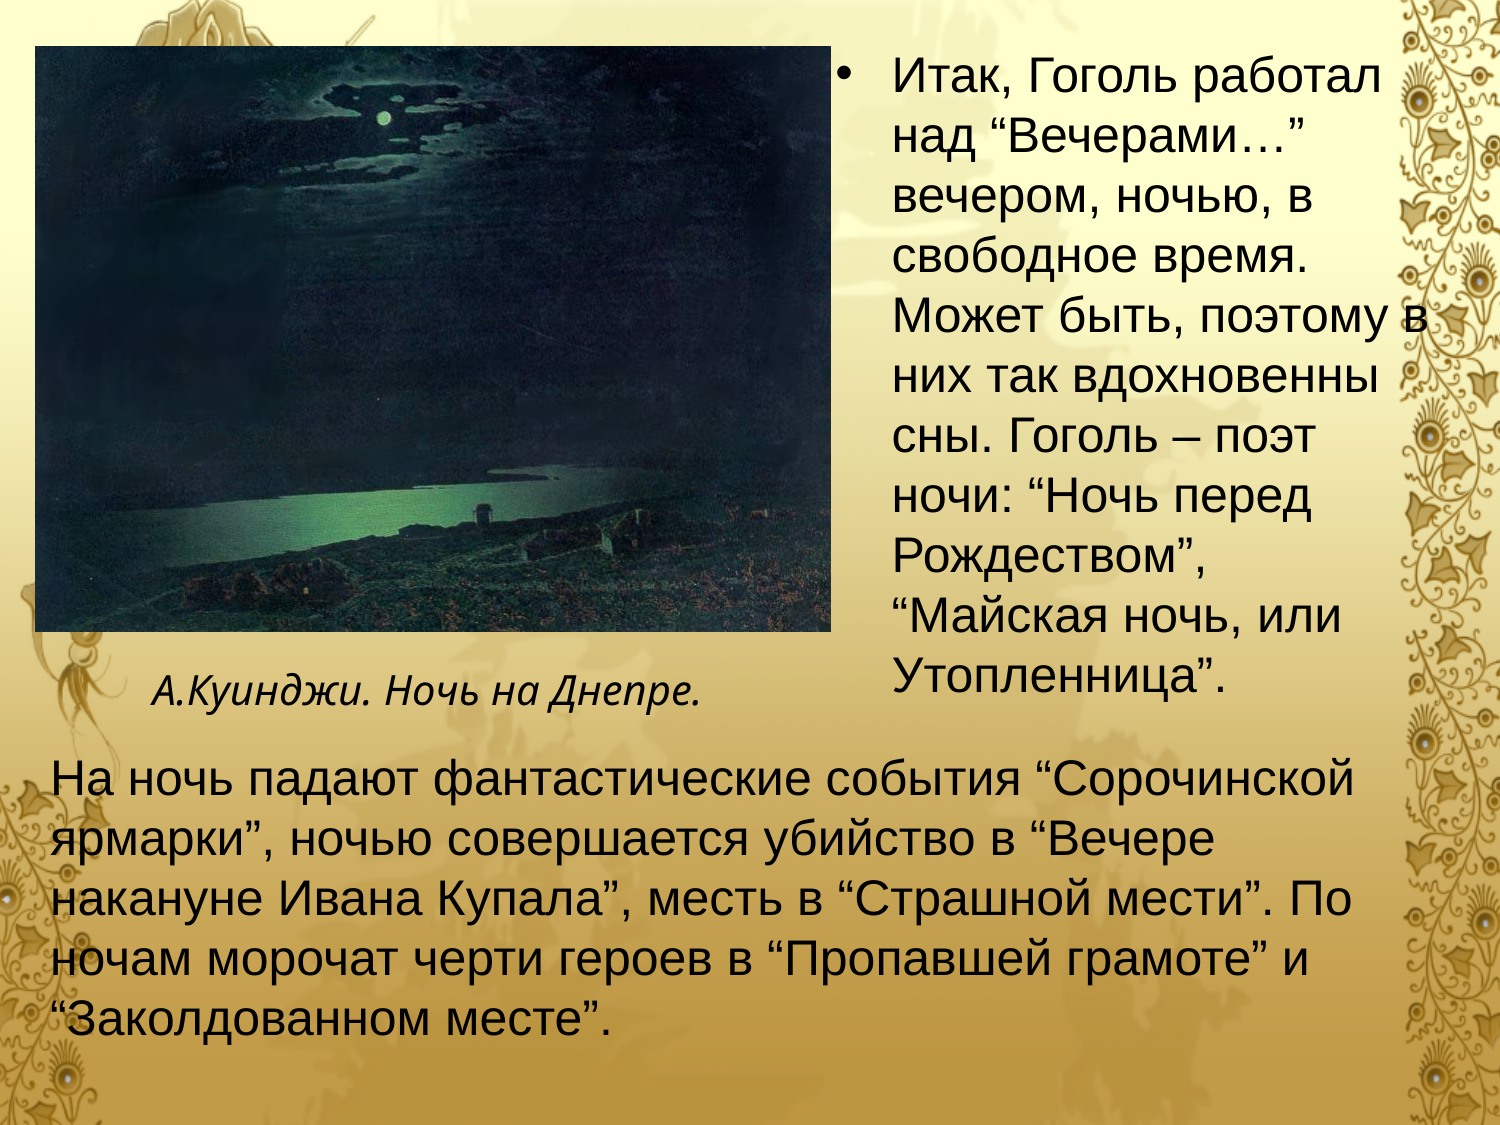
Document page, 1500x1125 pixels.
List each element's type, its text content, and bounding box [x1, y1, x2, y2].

text_box На ночь падают фантастические события “Сорочинской ярмарки”, ночью совершается убийство в “Вечере накануне Ивана Купала”, месть в “Страшной мести”. По ночам морочат черти героев в “Пропавшей грамоте” и “Заколдованном месте”. [35, 738, 1454, 1053]
list Итак, Гоголь работал над “Вечерами…” вечером, ночью, в свободное время. Может быть, поэтому в них так вдохновенны сны. Гоголь – поэт ночи: “Ночь перед Рождеством”, “Майская ночь, или Утопленница”. [820, 34, 1454, 738]
picture [0, 0, 1500, 1125]
text_box А.Куинджи. Ночь на Днепре. [46, 656, 809, 722]
